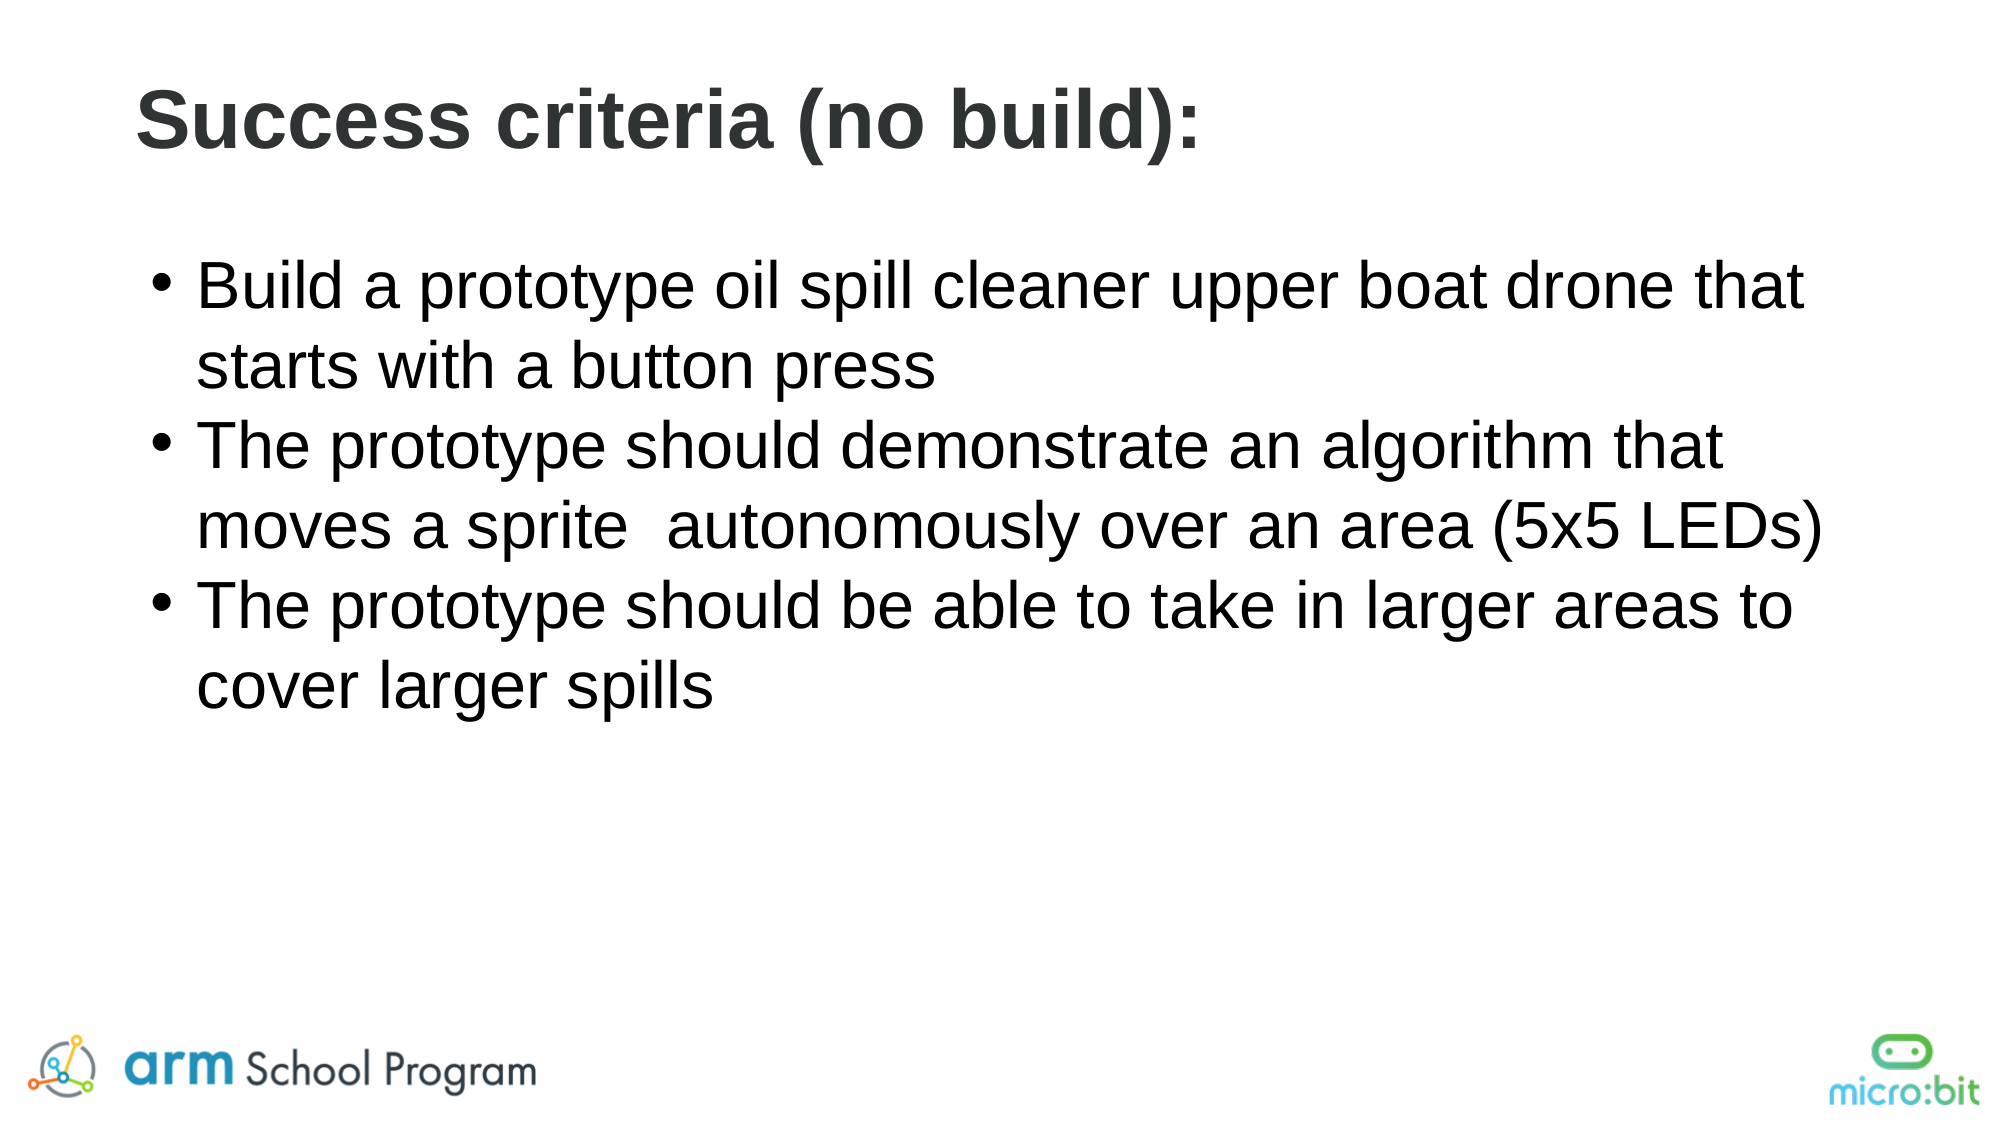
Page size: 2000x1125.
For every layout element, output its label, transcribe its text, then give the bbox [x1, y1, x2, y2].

text_box Build a prototype oil spill cleaner upper boat drone that starts with a button press The prototype should demonstrate an algorithm that moves a sprite autonomously over an area (5x5 LEDs) The prototype should be able to take in larger areas to cover larger spills [135, 234, 1946, 729]
picture [20, 1029, 545, 1107]
title Success criteria (no build): [135, 58, 1798, 151]
picture [1829, 1029, 1980, 1106]
